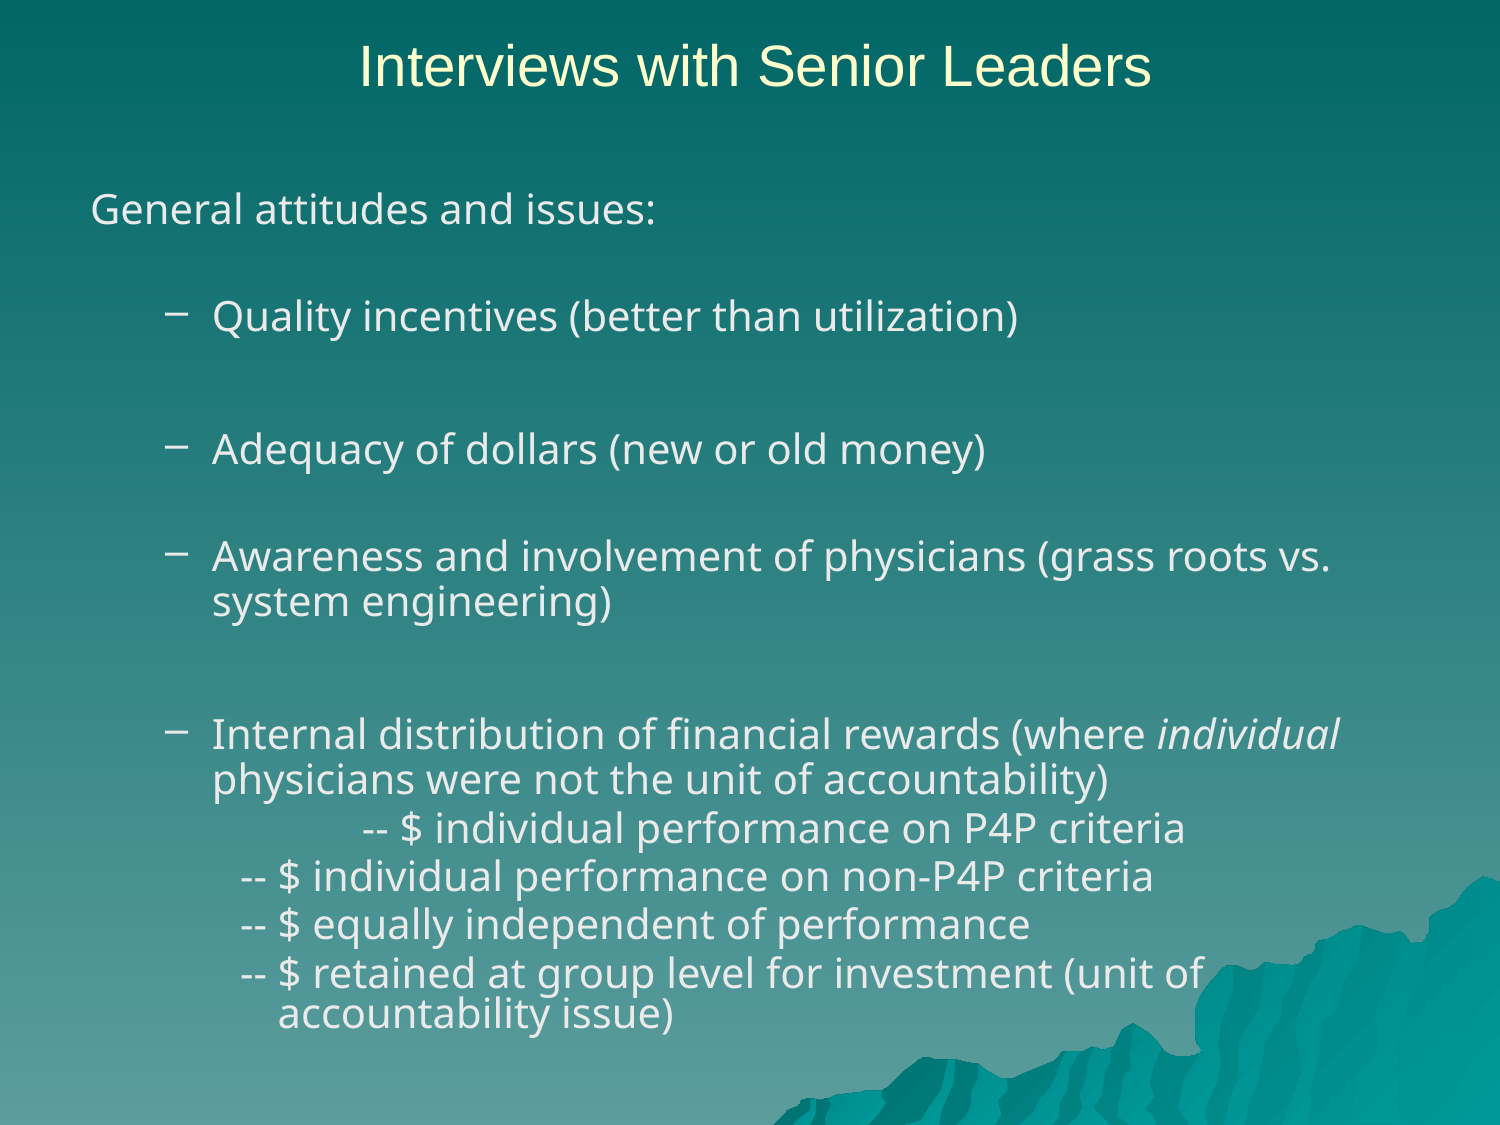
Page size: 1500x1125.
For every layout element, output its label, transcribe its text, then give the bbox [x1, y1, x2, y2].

list General attitudes and issues: Quality incentives (better than utilization) Adequacy of dollars (new or old money) Awareness and involvement of physicians (grass roots vs. system engineering) Internal distribution of financial rewards (where individual physicians were not the unit of accountability) -- $ individual performance on P4P criteria -- $ individual performance on non-P4P criteria -- $ equally independent of performance -- $ retained at group level for investment (unit of accountability issue) [74, 99, 1426, 1076]
title Interviews with Senior Leaders [87, 0, 1426, 99]
